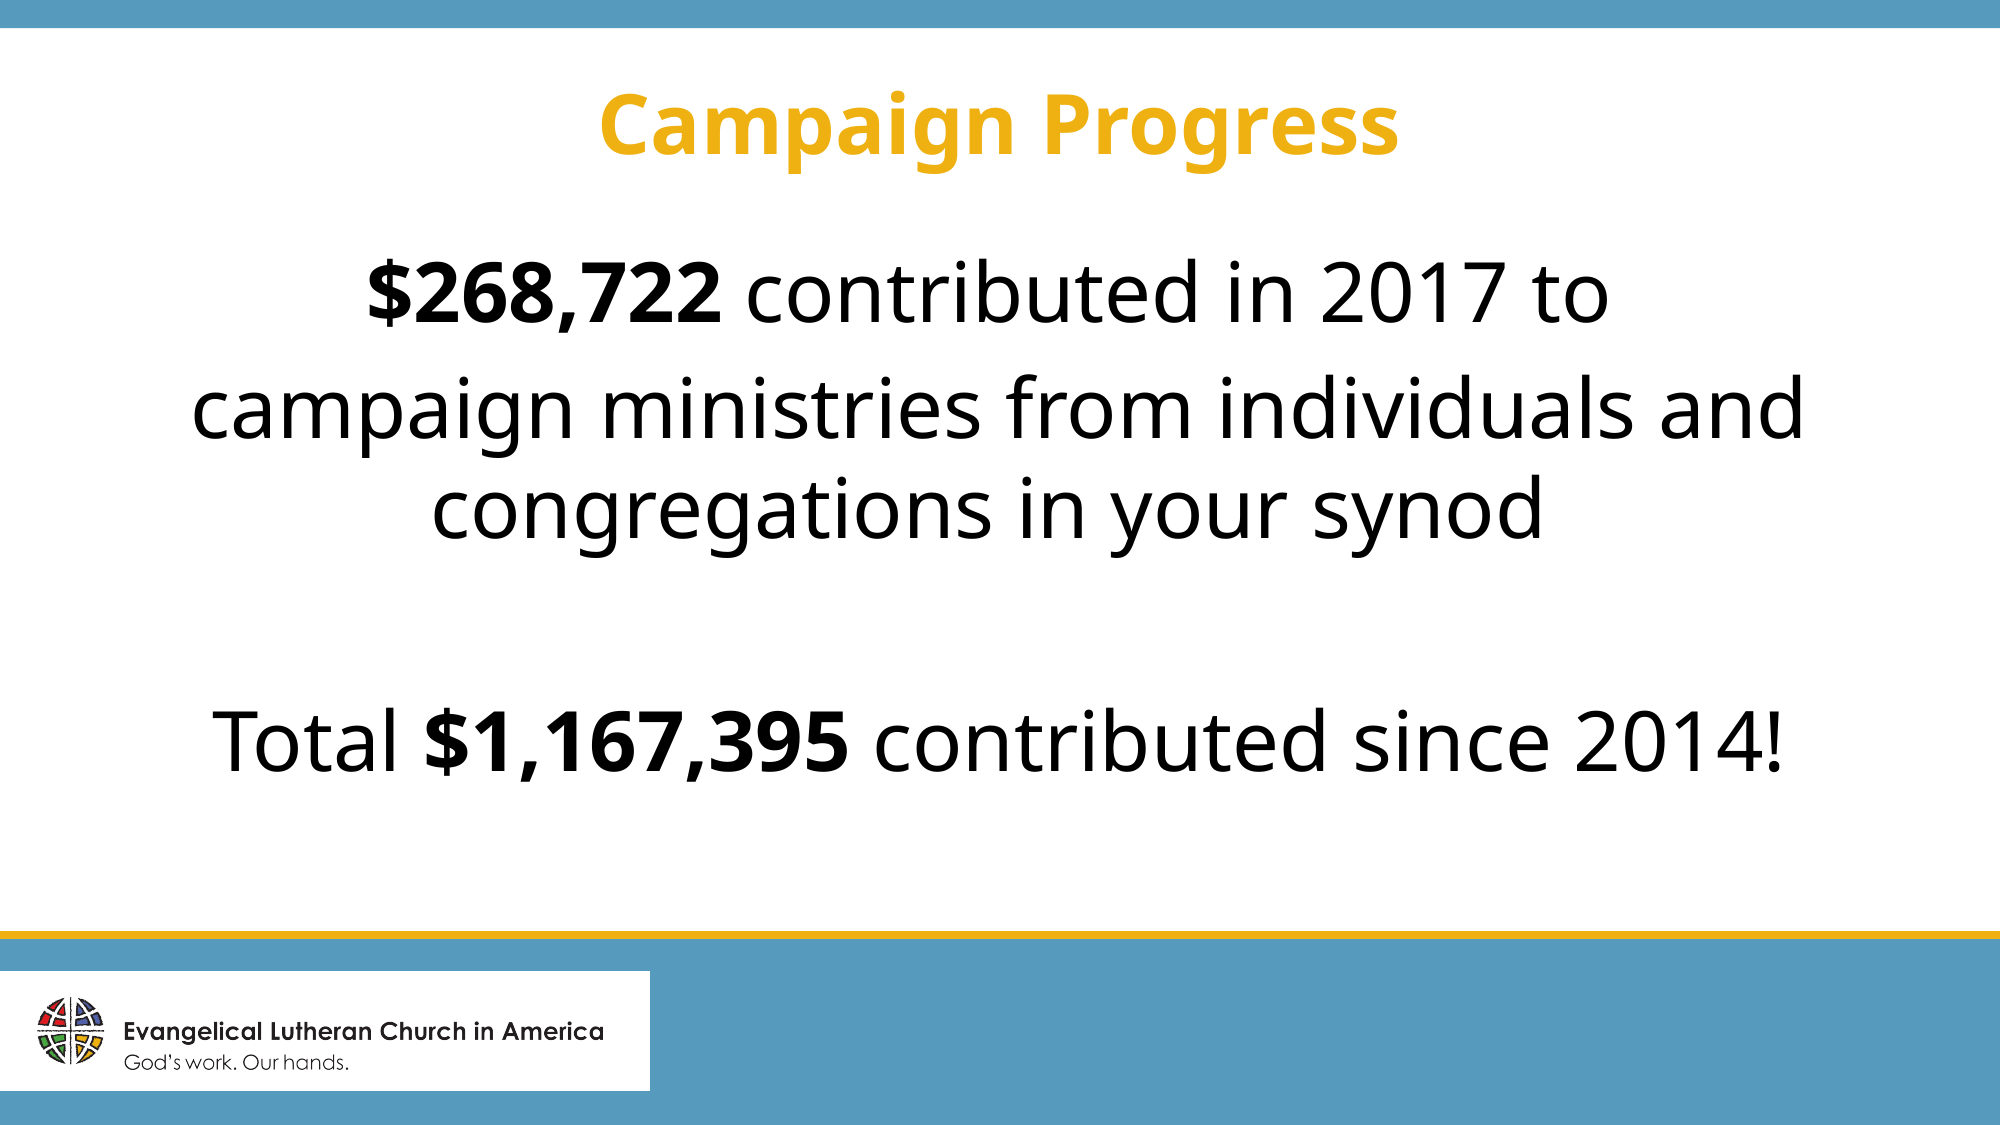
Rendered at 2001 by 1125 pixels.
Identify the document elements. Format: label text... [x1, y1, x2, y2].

picture [37, 997, 603, 1071]
list $268,722 contributed in 2017 to campaign ministries from individuals and congregations in your synod Total $1,167,395 contributed since 2014! [125, 231, 1875, 899]
title Campaign Progress [125, 63, 1875, 231]
